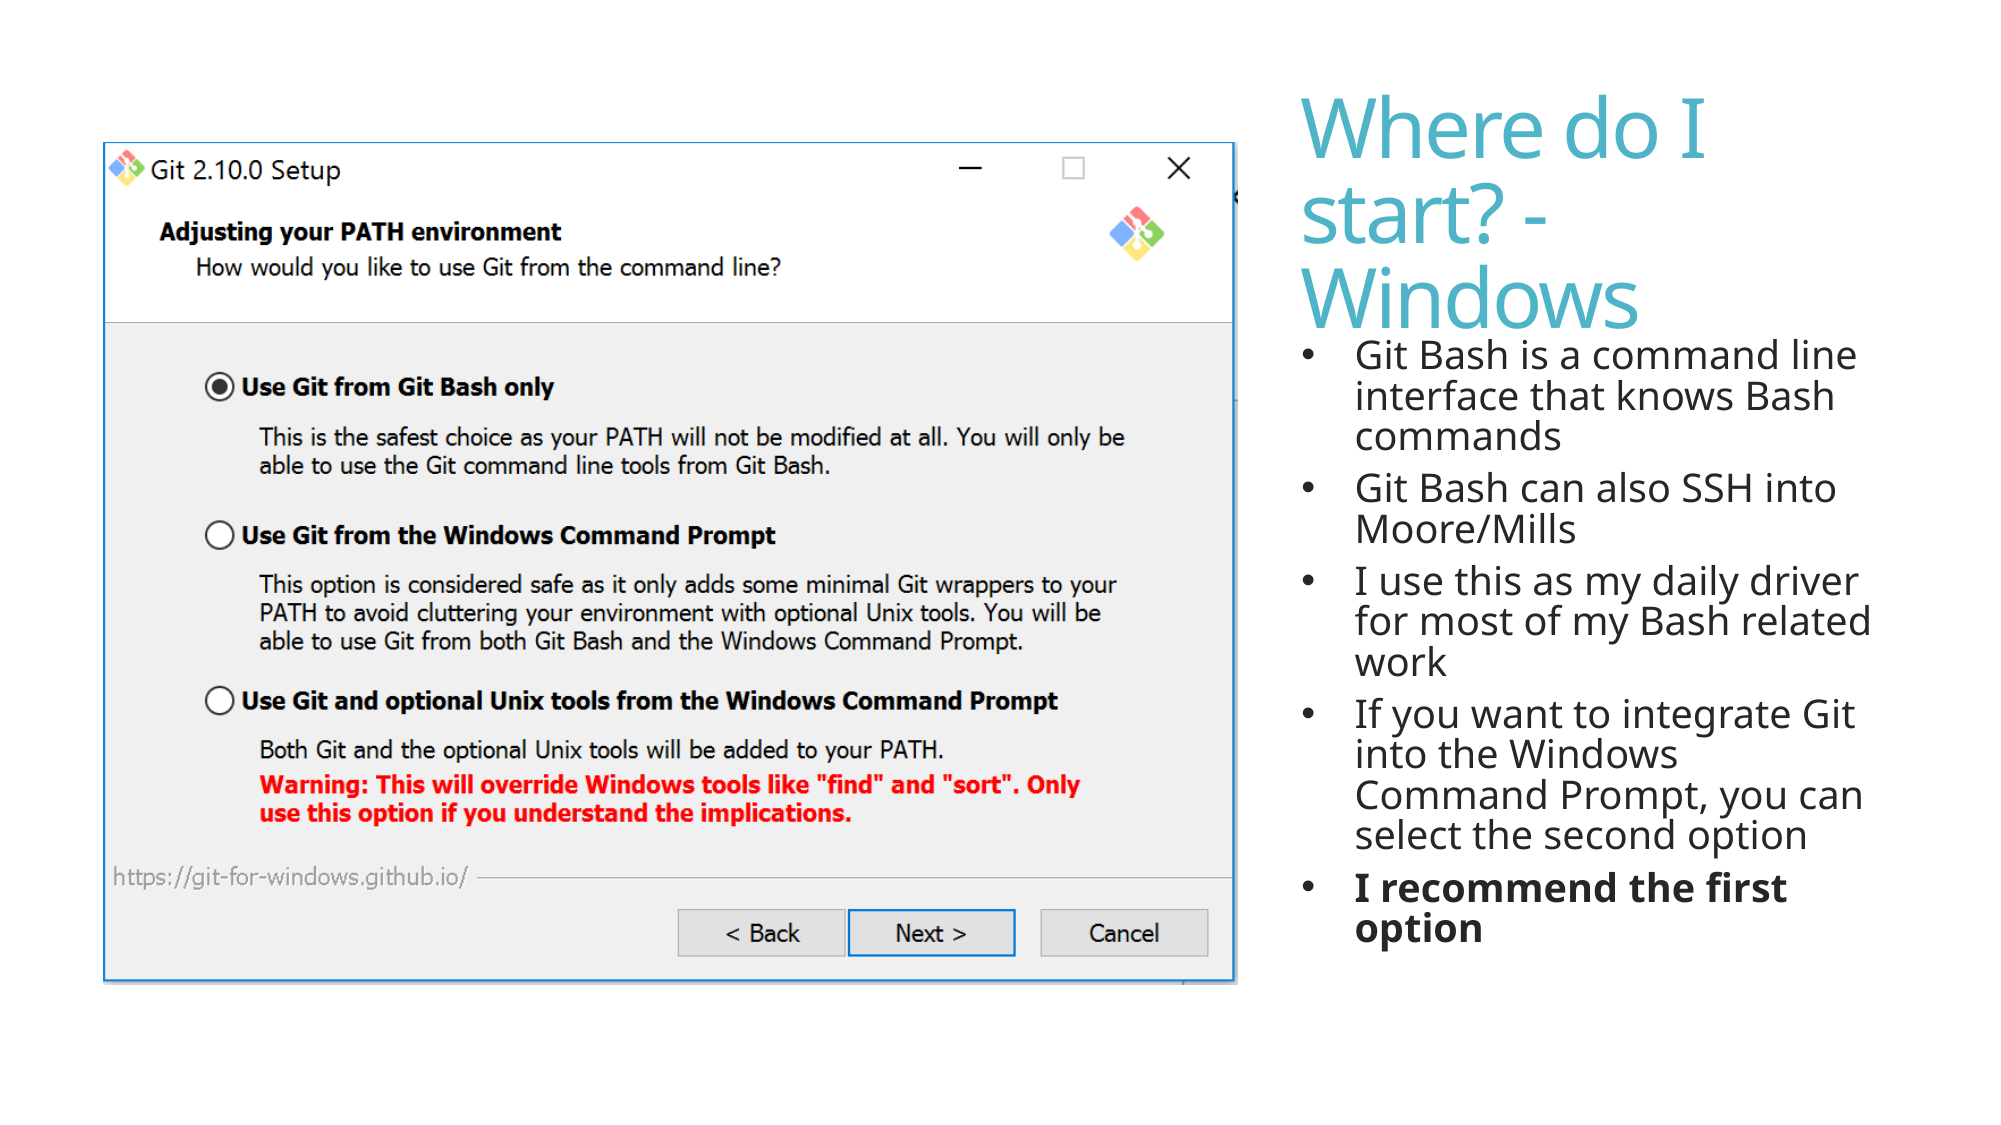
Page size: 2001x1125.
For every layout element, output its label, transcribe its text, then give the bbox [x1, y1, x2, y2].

title Where do I start? - Windows [1285, 81, 1894, 329]
list Git Bash is a command line interface that knows Bash commands Git Bash can also SSH into Moore/Mills I use this as my daily driver for most of my Bash related work If you want to integrate Git into the Windows Command Prompt, you can select the second option I recommend the first option [1285, 329, 1894, 964]
picture [103, 142, 1239, 985]
